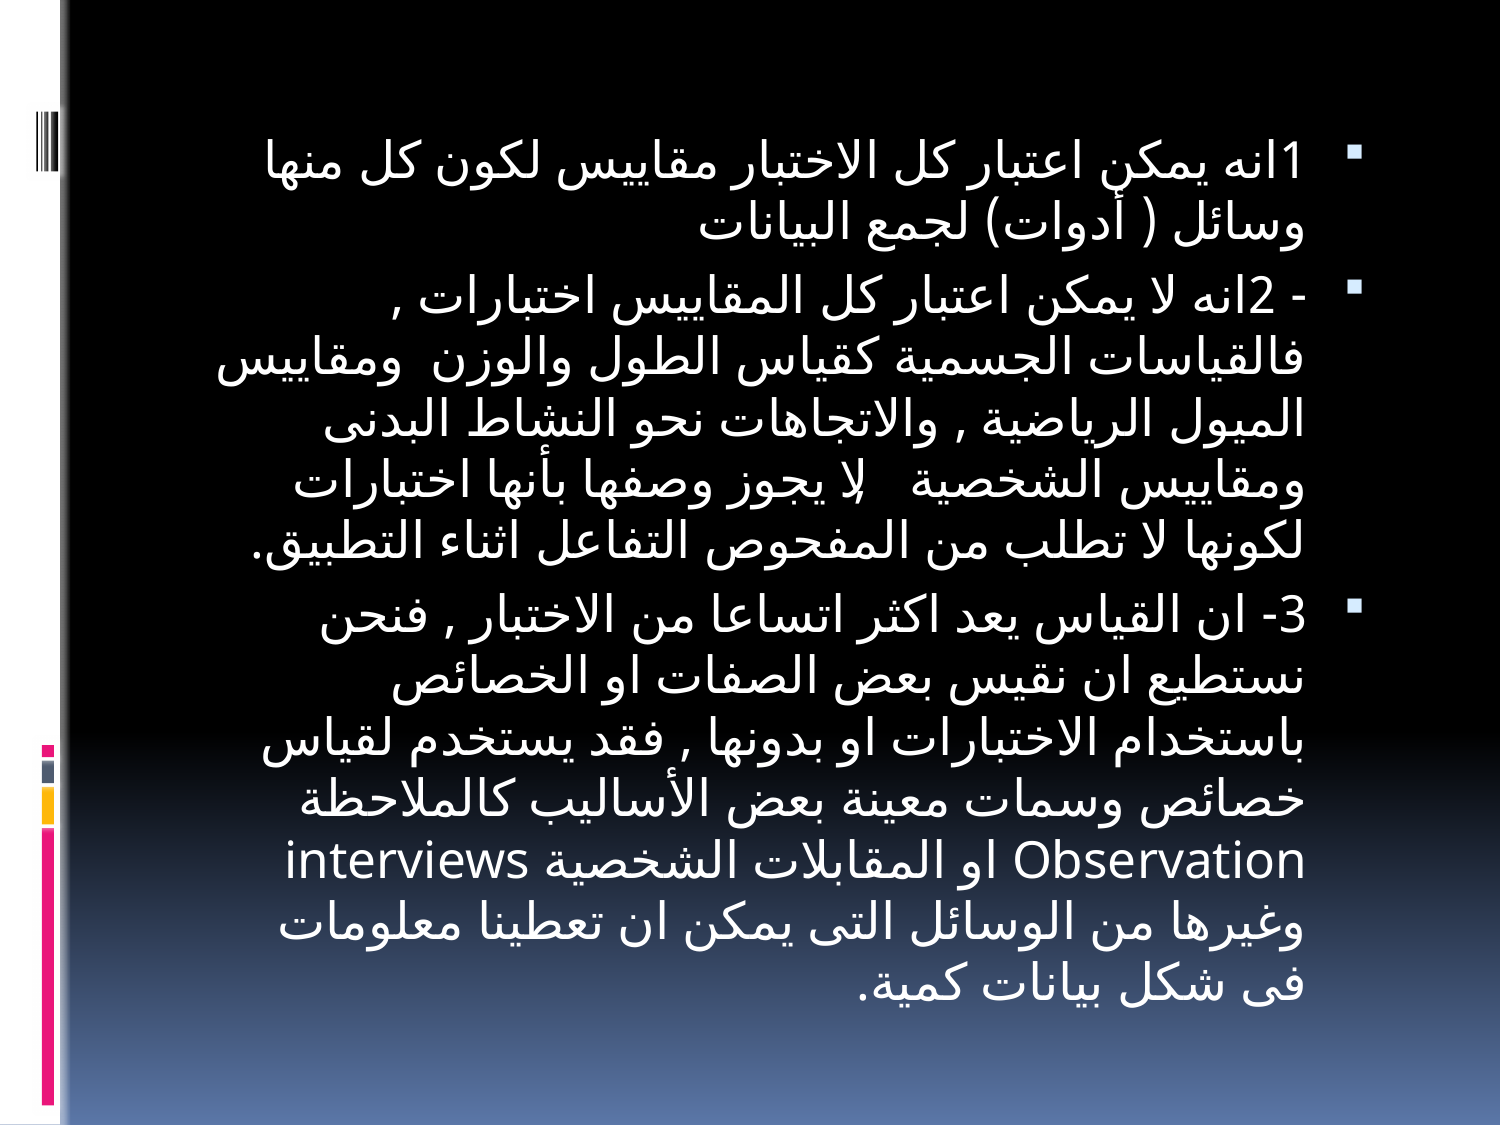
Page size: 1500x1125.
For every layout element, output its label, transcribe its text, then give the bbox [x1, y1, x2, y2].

list 1انه يمكن اعتبار كل الاختبار مقاييس لكون كل منها وسائل ( أدوات) لجمع البيانات - 2انه لا يمكن اعتبار كل المقاييس اختبارات , فالقياسات الجسمية كقياس الطول والوزن ومقاييس الميول الرياضية , والاتجاهات نحو النشاط البدنى ومقاييس الشخصية , لا يجوز وصفها بأنها اختبارات لكونها لا تطلب من المفحوص التفاعل اثناء التطبيق. 3- ان القياس يعد اكثر اتساعا من الاختبار , فنحن نستطيع ان نقيس بعض الصفات او الخصائص باستخدام الاختبارات او بدونها , فقد يستخدم لقياس خصائص وسمات معينة بعض الأساليب كالملاحظة Observation او المقابلات الشخصية interviews وغيرها من الوسائل التى يمكن ان تعطينا معلومات فى شكل بيانات كمية. [187, 120, 1388, 1025]
